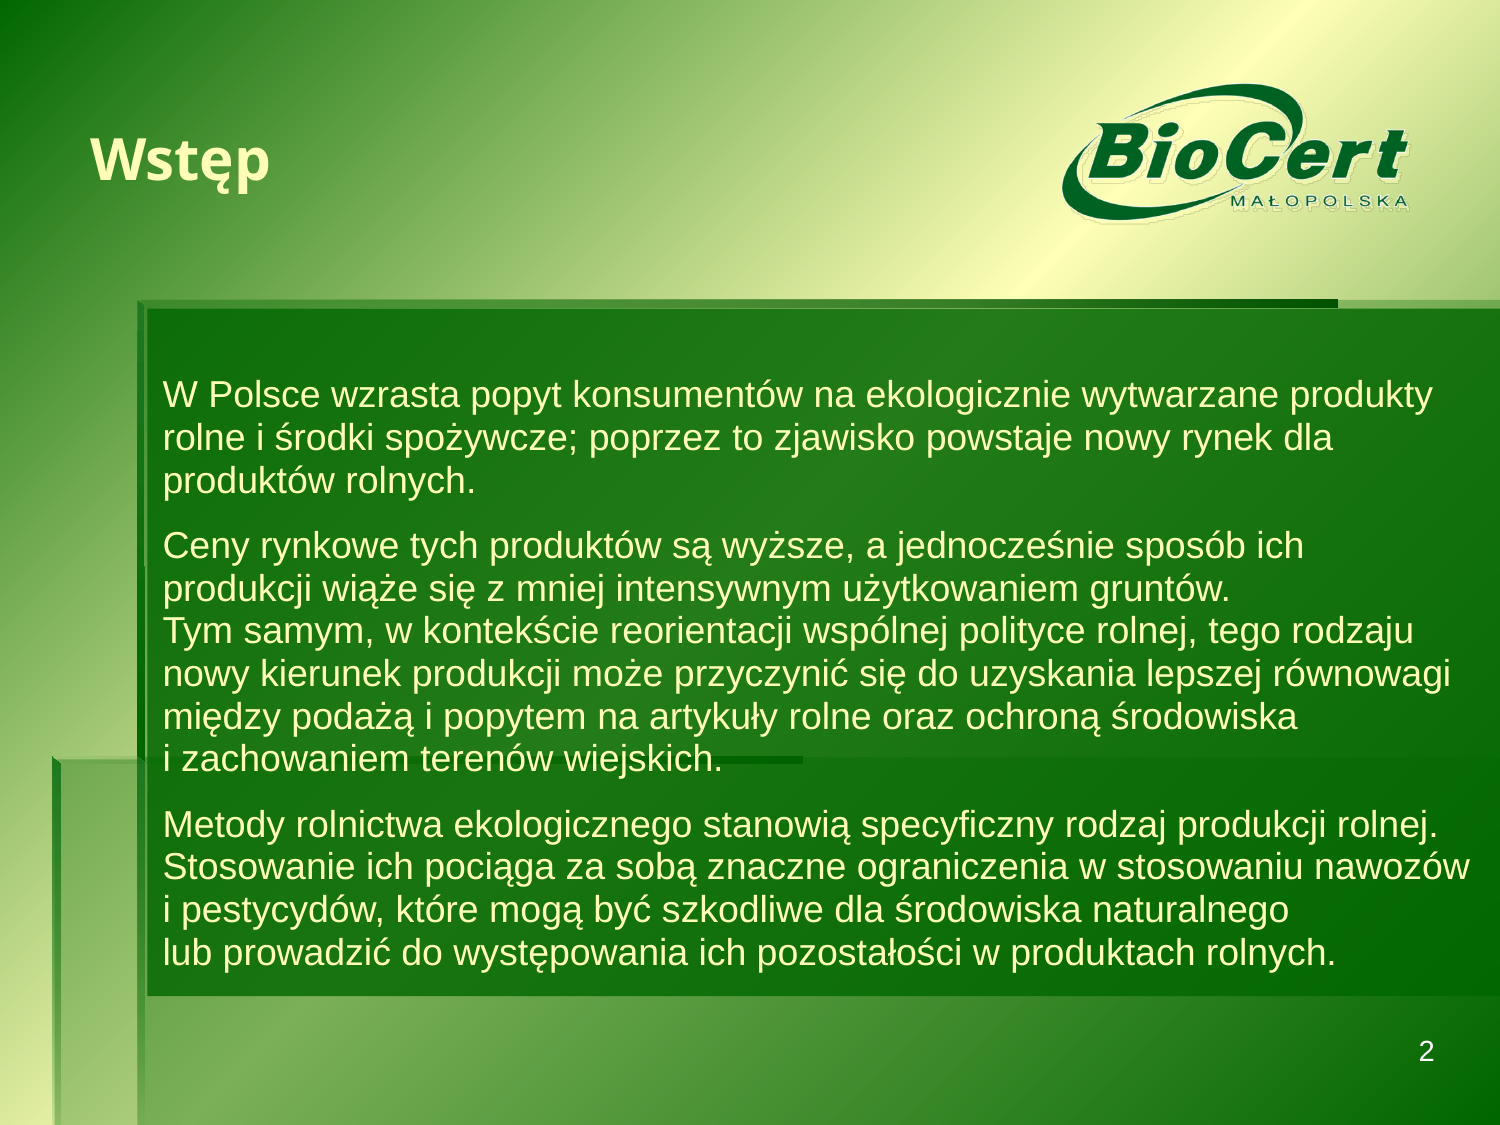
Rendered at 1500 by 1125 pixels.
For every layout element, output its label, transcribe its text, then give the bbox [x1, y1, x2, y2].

title Wstęp [74, 39, 1451, 276]
list W Polsce wzrasta popyt konsumentów na ekologicznie wytwarzane produkty rolne i środki spożywcze; poprzez to zjawisko powstaje nowy rynek dla produktów rolnych. Ceny rynkowe tych produktów są wyższe, a jednocześnie sposób ich produkcji wiąże się z mniej intensywnym użytkowaniem gruntów. Tym samym, w kontekście reorientacji wspólnej polityce rolnej, tego rodzaju nowy kierunek produkcji może przyczynić się do uzyskania lepszej równowagi między podażą i popytem na artykuły rolne oraz ochroną środowiska i zachowaniem terenów wiejskich. Metody rolnictwa ekologicznego stanowią specyficzny rodzaj produkcji rolnej. Stosowanie ich pociąga za sobą znaczne ograniczenia w stosowaniu nawozów i pestycydów, które mogą być szkodliwe dla środowiska naturalnego lub prowadzić do występowania ich pozostałości w produktach rolnych. [147, 308, 1500, 997]
slide_number 2 [1137, 1024, 1451, 1103]
picture [1056, 77, 1412, 225]
